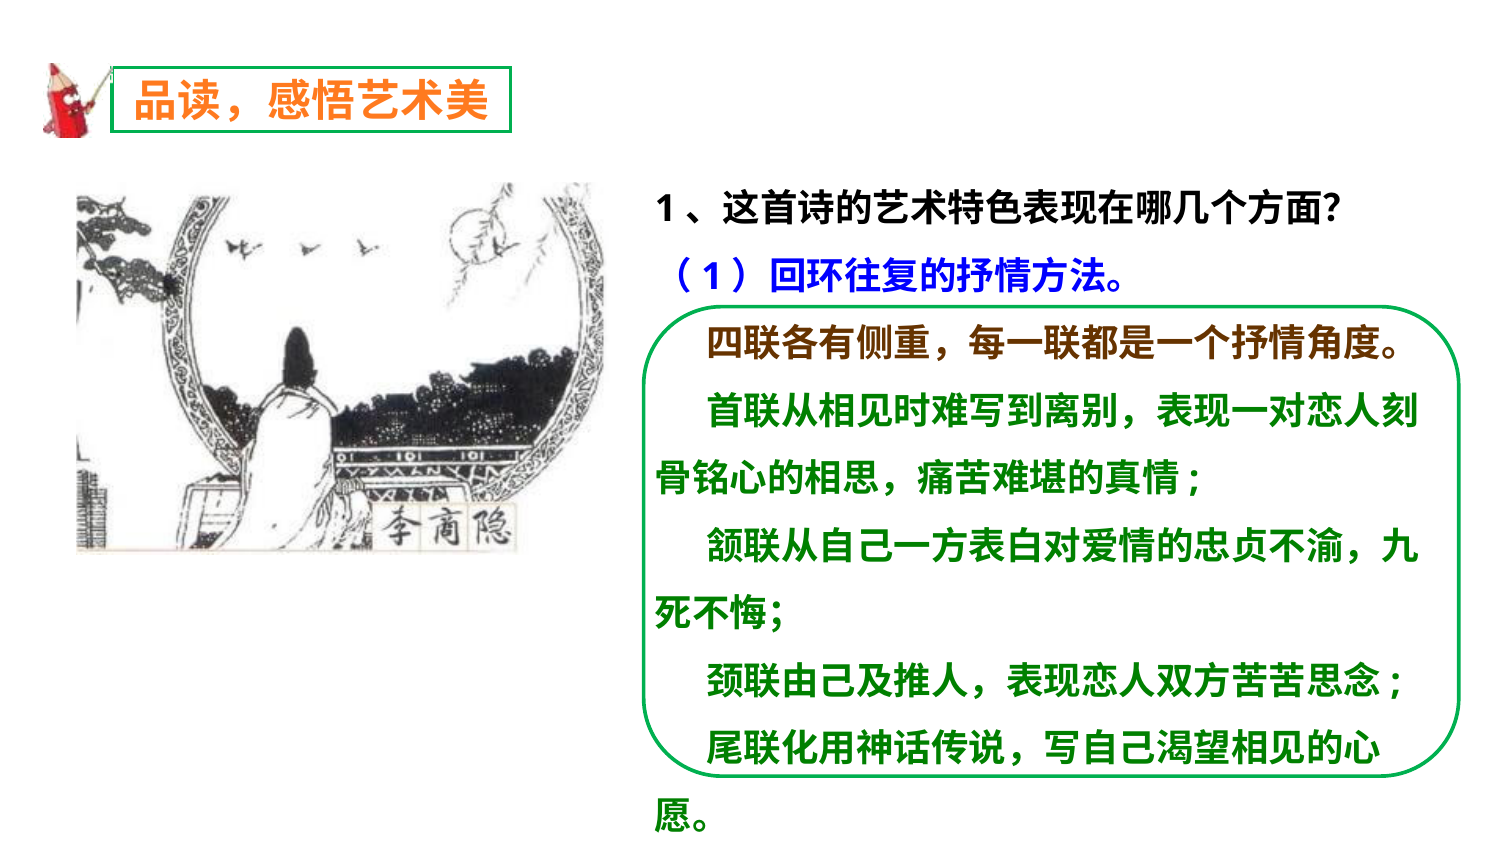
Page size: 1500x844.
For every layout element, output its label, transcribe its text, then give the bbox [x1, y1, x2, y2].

text_box 1、这首诗的艺术特色表现在哪几个方面？ （1）回环往复的抒情方法。 四联各有侧重，每一联都是一个抒情角度。 首联从相见时难写到离别，表现一对恋人刻骨铭心的相思，痛苦难堪的真情; 颔联从自己一方表白对爱情的忠贞不渝，九死不悔； 颈联由己及推人，表现恋人双方苦苦思念; 尾联化用神话传说，写自己渴望相见的心愿。 [643, 713, 1450, 843]
picture [76, 182, 610, 555]
picture [43, 63, 113, 138]
text_box [642, 305, 1460, 778]
text_box 1、这首诗的艺术特色表现在哪几个方面？ （1）回环往复的抒情方法。 四联各有侧重，每一联都是一个抒情角度。 首联从相见时难写到离别，表现一对恋人刻骨铭心的相思，痛苦难堪的真情; 颔联从自己一方表白对爱情的忠贞不渝，九死不悔； 颈联由己及推人，表现恋人双方苦苦思念; 尾联化用神话传说，写自己渴望相见的心愿。 [643, 156, 1450, 370]
text_box 品读，感悟艺术美 [113, 66, 512, 132]
